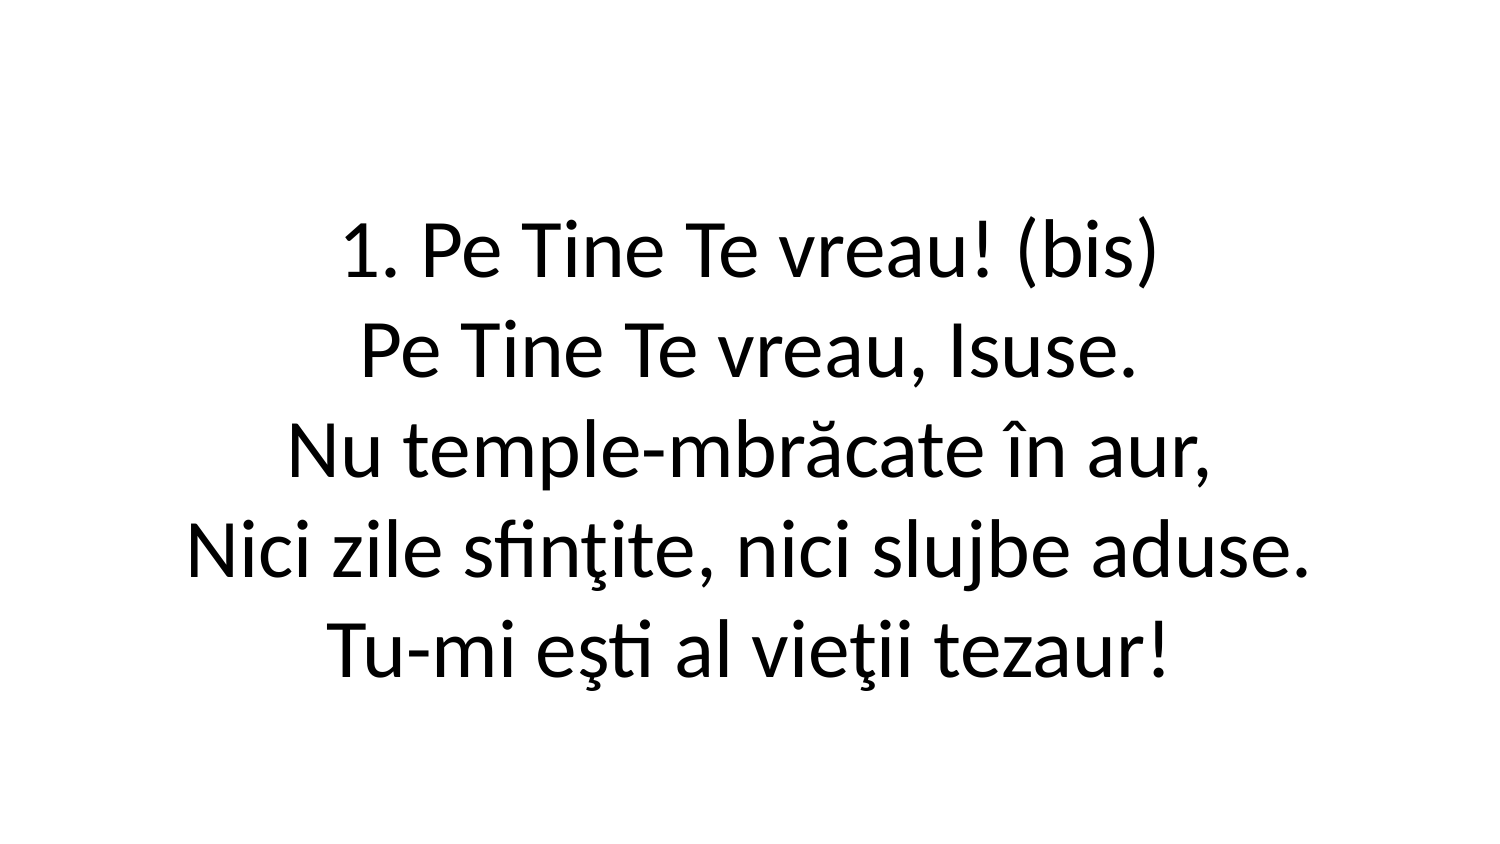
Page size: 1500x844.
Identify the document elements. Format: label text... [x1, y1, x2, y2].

text_box 1. Pe Tine Te vreau! (bis) Pe Tine Te vreau, Isuse. Nu temple-mbrăcate în aur, Nici zile sfinţite, nici slujbe aduse. Tu-mi eşti al vieţii tezaur! [170, 142, 1329, 702]
